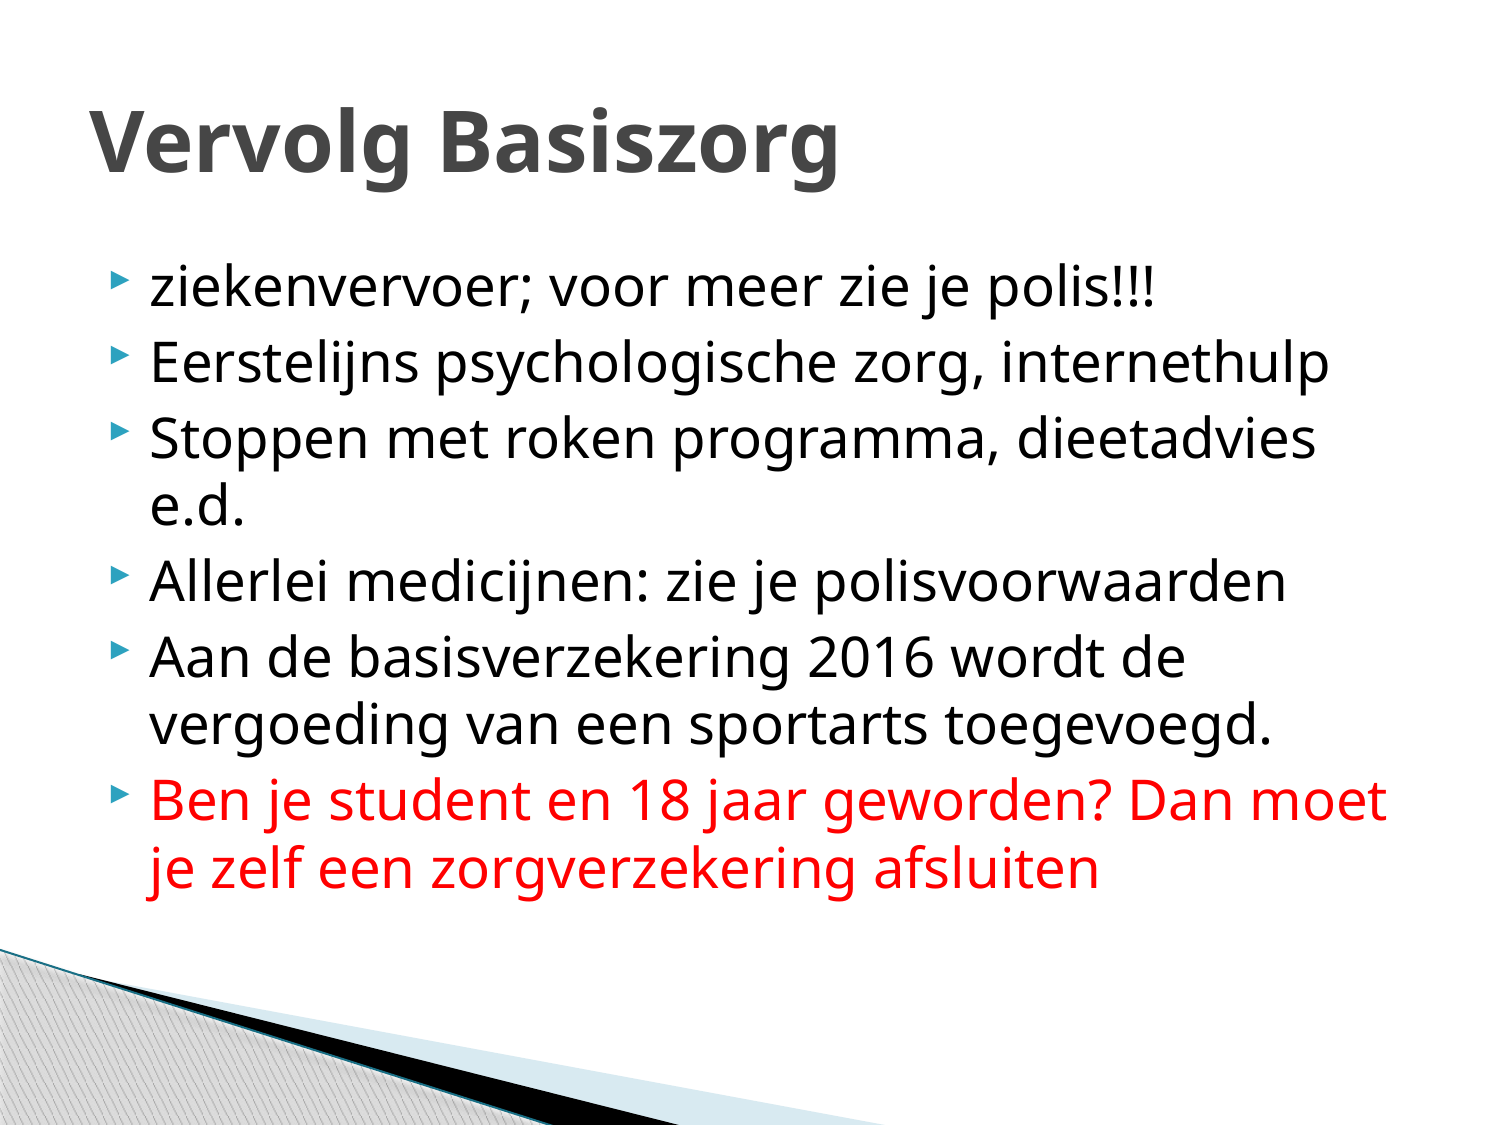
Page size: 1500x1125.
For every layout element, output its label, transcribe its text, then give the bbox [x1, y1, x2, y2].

list ziekenvervoer; voor meer zie je polis!!! Eerstelijns psychologische zorg, internethulp Stoppen met roken programma, dieetadvies e.d. Allerlei medicijnen: zie je polisvoorwaarden Aan de basisverzekering 2016 wordt de vergoeding van een sportarts toegevoegd. Ben je student en 18 jaar geworden? Dan moet je zelf een zorgverzekering afsluiten [75, 243, 1425, 986]
title Vervolg Basiszorg [75, 45, 1425, 233]
